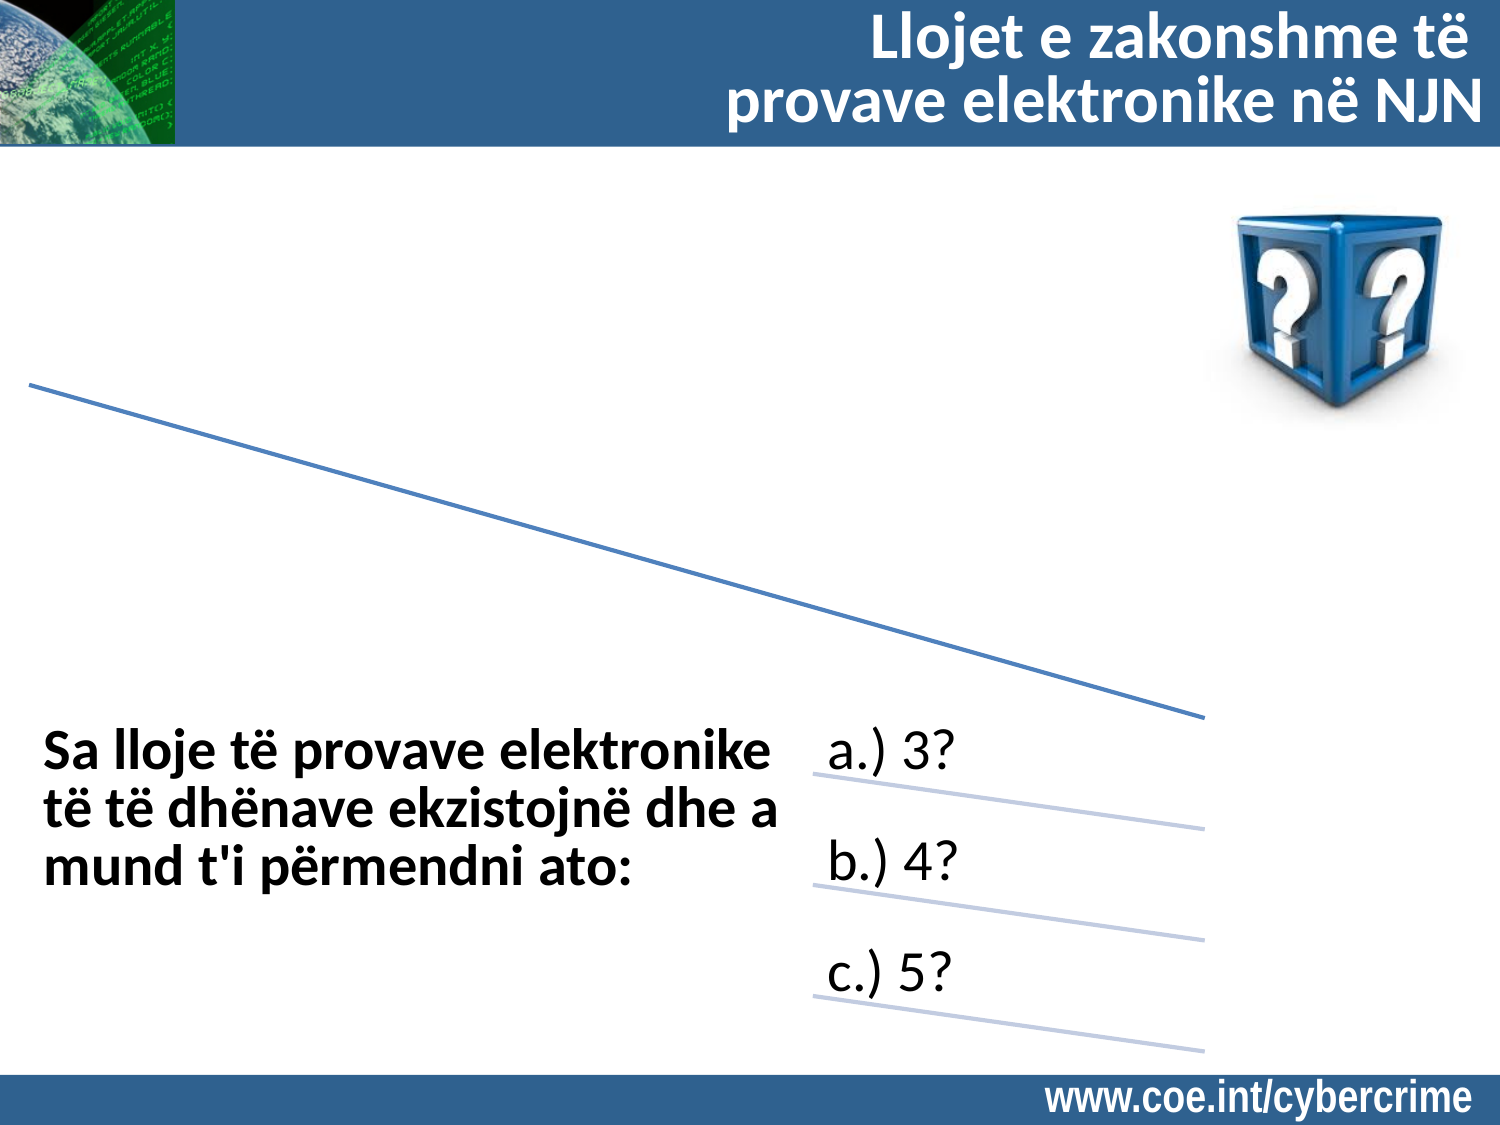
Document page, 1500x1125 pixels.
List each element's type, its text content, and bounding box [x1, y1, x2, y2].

picture [0, 0, 175, 144]
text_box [28, 384, 1205, 1052]
text_box www.coe.int/cybercrime [1030, 1059, 1500, 1125]
text_box Llojet e zakonshme të provave elektronike në NJN [177, 0, 1500, 149]
picture [1189, 154, 1481, 445]
text_box [0, 1073, 1030, 1125]
